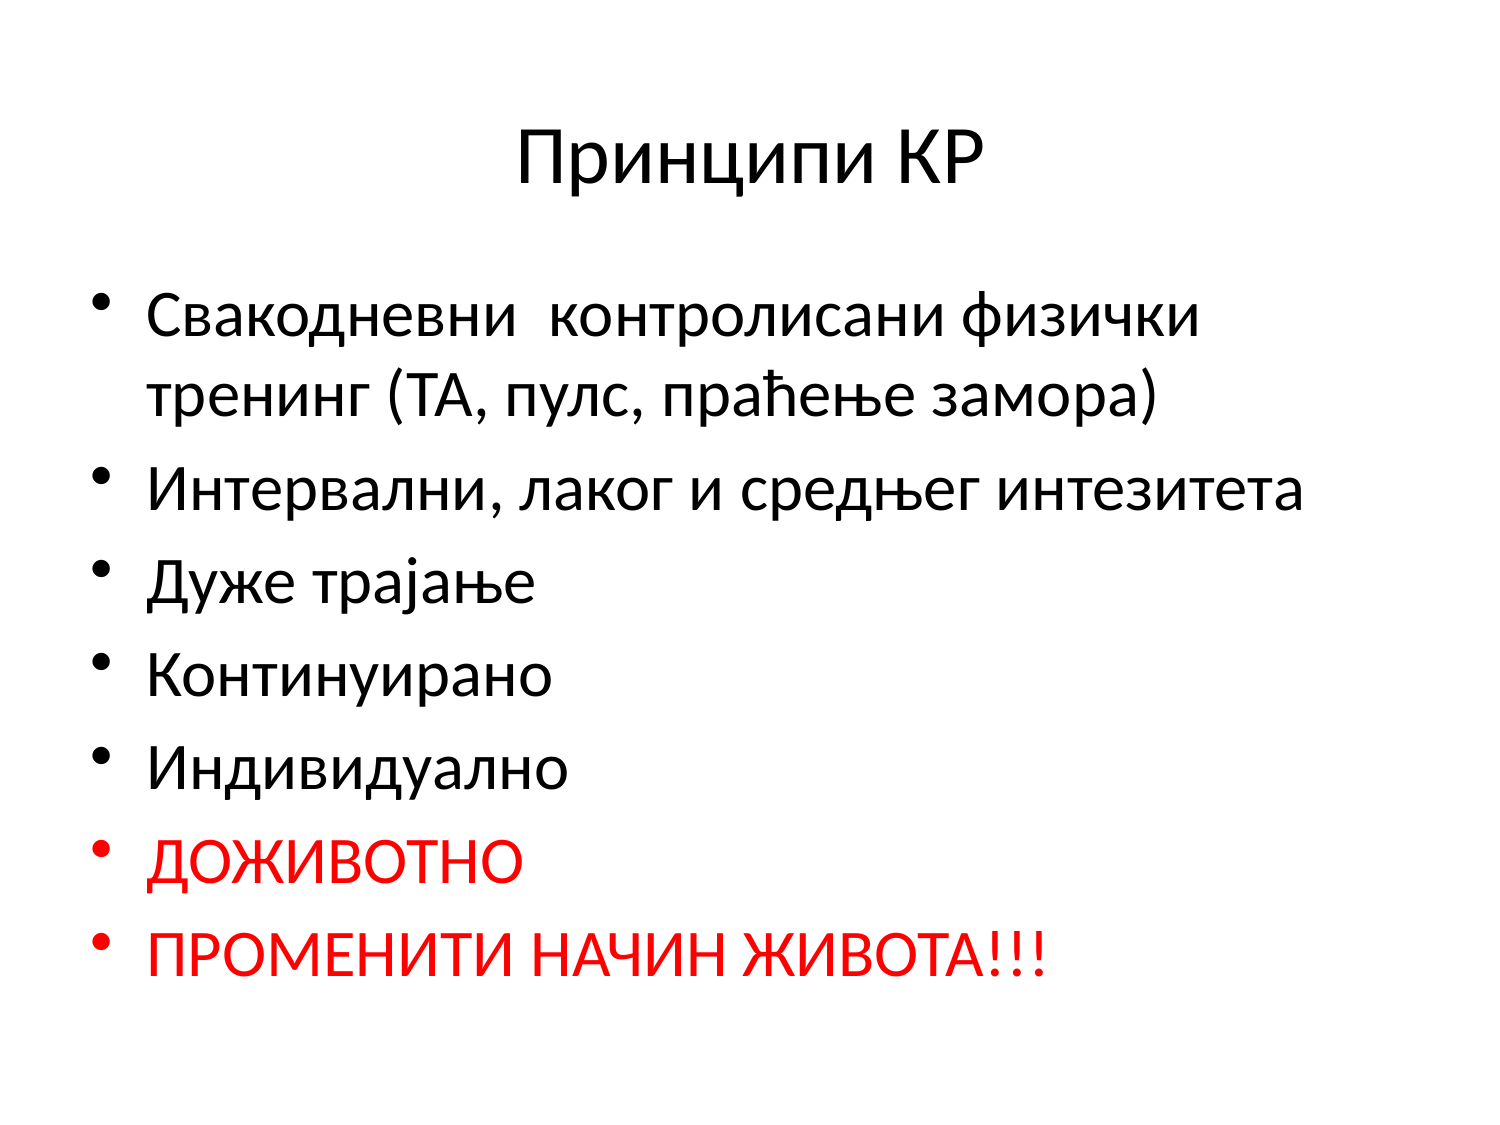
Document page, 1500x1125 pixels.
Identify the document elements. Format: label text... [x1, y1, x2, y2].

title Принципи КР [41, 45, 1459, 208]
list Свакодневни контролисани физички тренинг (ТА, пулс, праћење замора) Интервални, лаког и средњег интезитета Дуже трајање Континуирано Индивидуално ДОЖИВОТНО ПРОМЕНИТИ НАЧИН ЖИВОТА!!! [75, 262, 1425, 1005]
